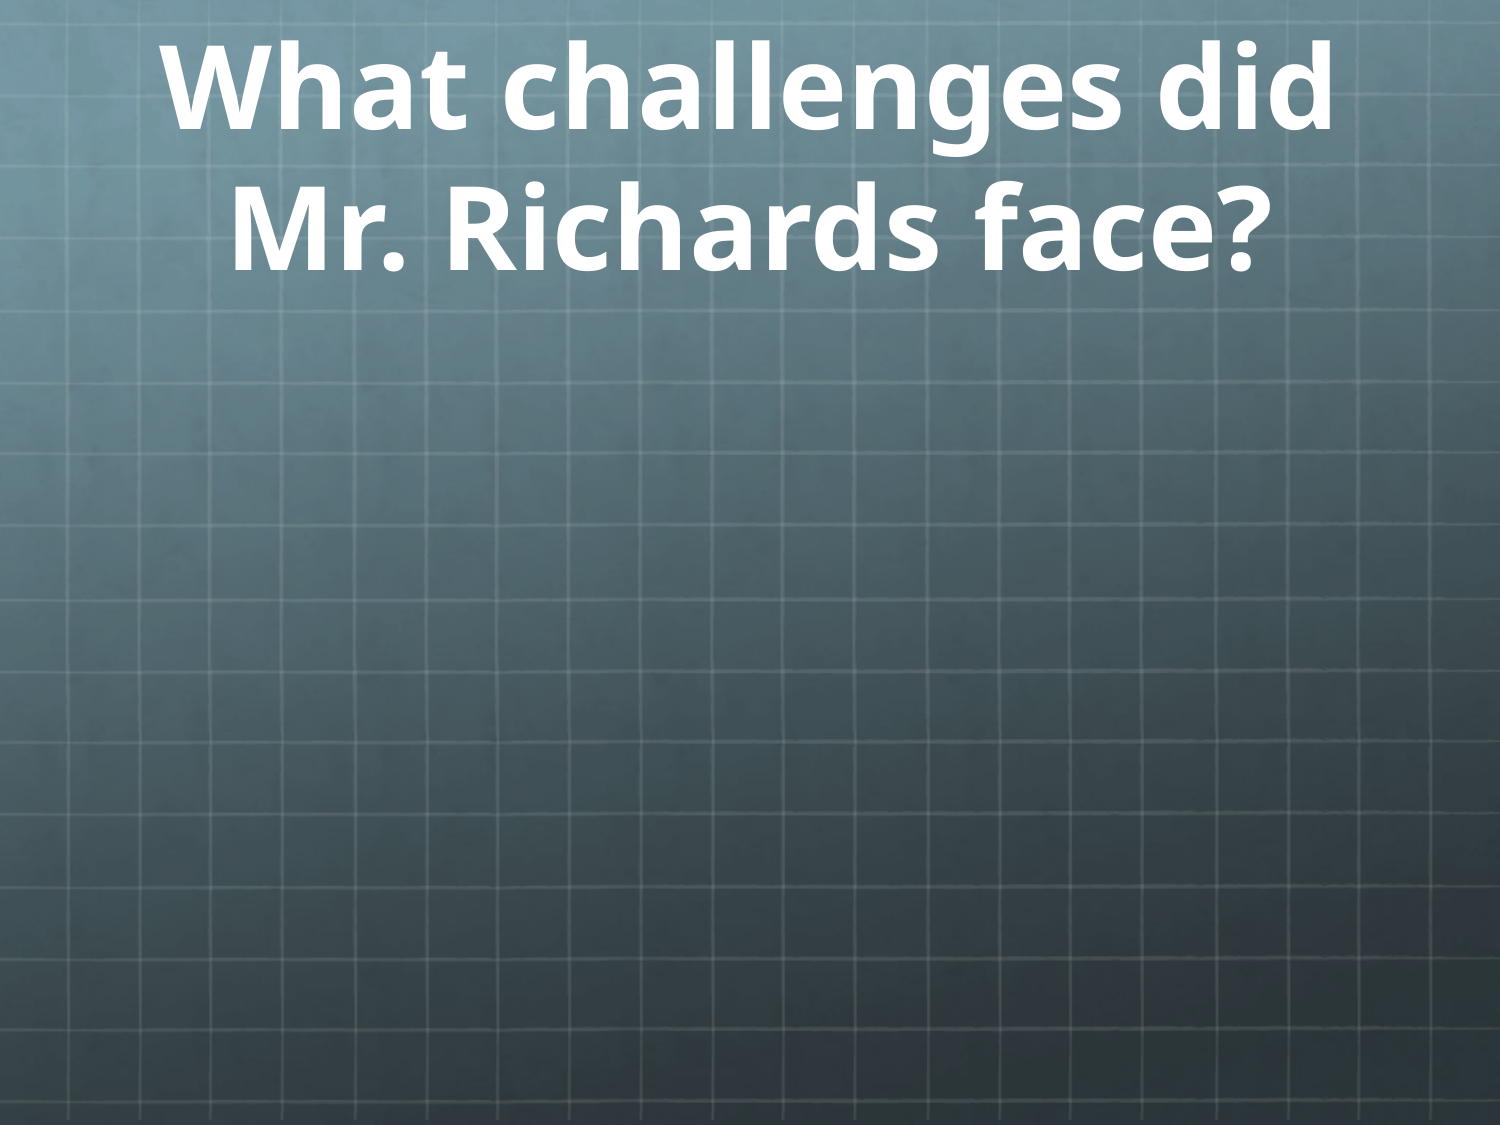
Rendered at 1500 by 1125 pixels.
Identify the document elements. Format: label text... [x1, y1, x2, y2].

picture [0, 0, 1500, 1125]
title What challenges did Mr. Richards face? [127, 17, 1372, 289]
